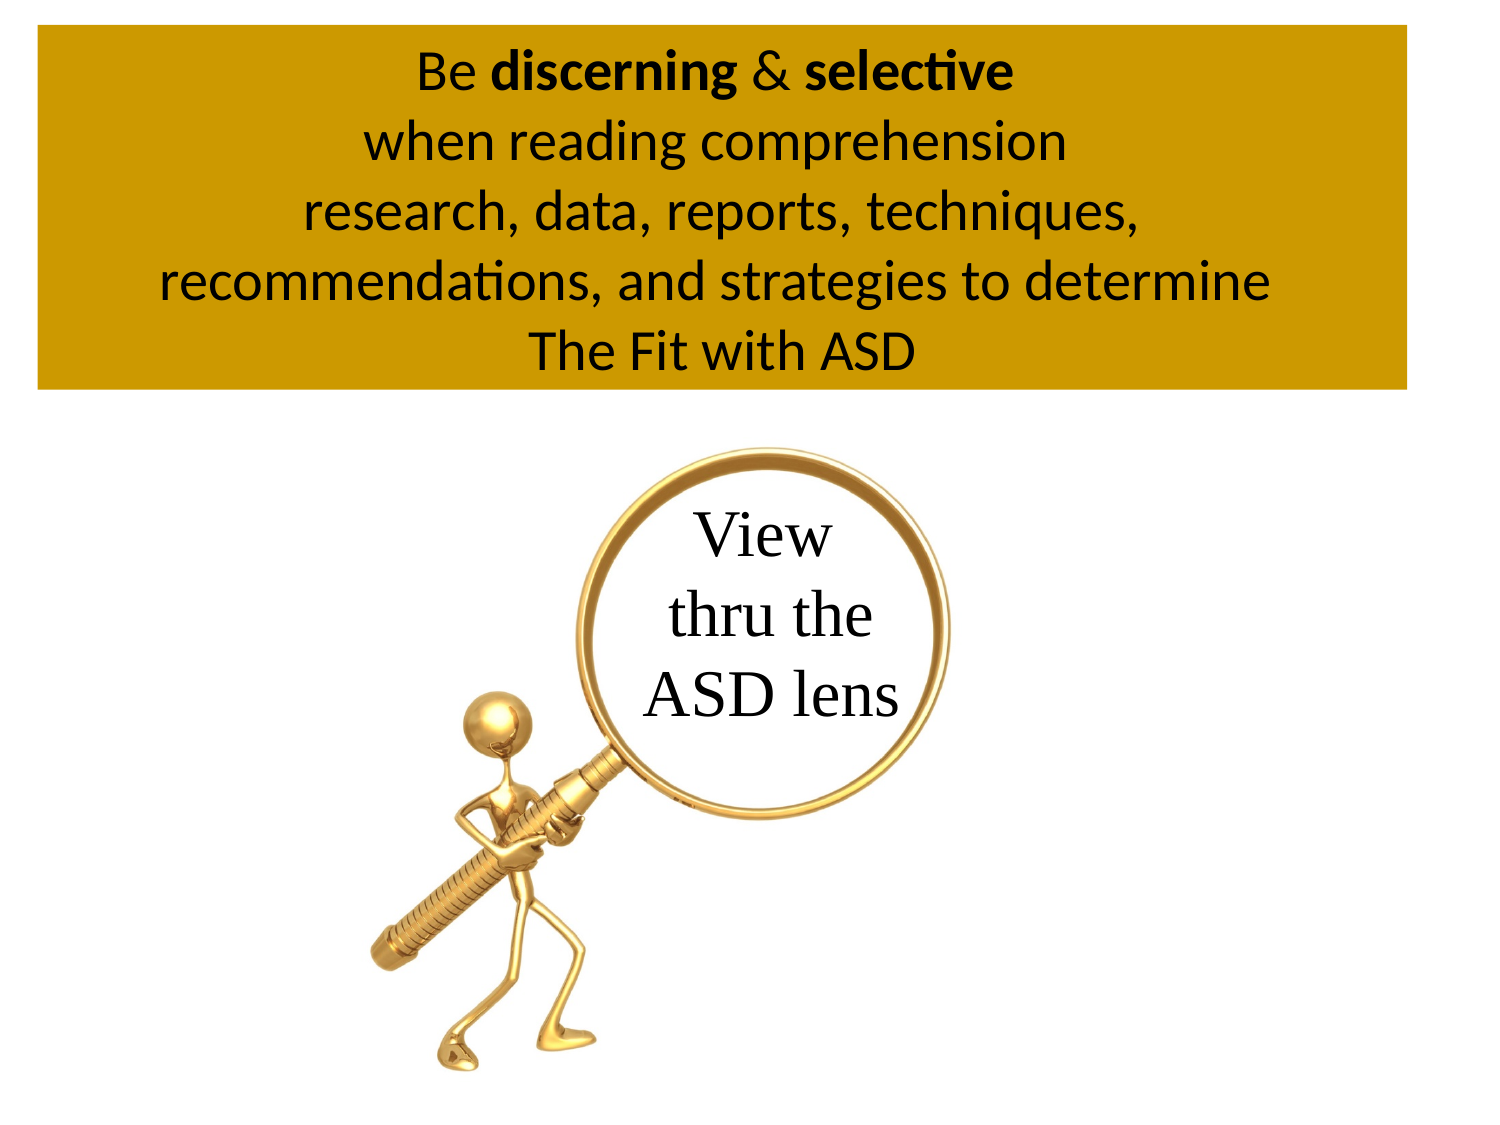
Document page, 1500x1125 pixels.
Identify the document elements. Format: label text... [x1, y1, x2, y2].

picture [349, 437, 1001, 1088]
text_box Be discerning & selective when reading comprehension research, data, reports, techniques, recommendations, and strategies to determine The Fit with ASD [37, 24, 1408, 390]
